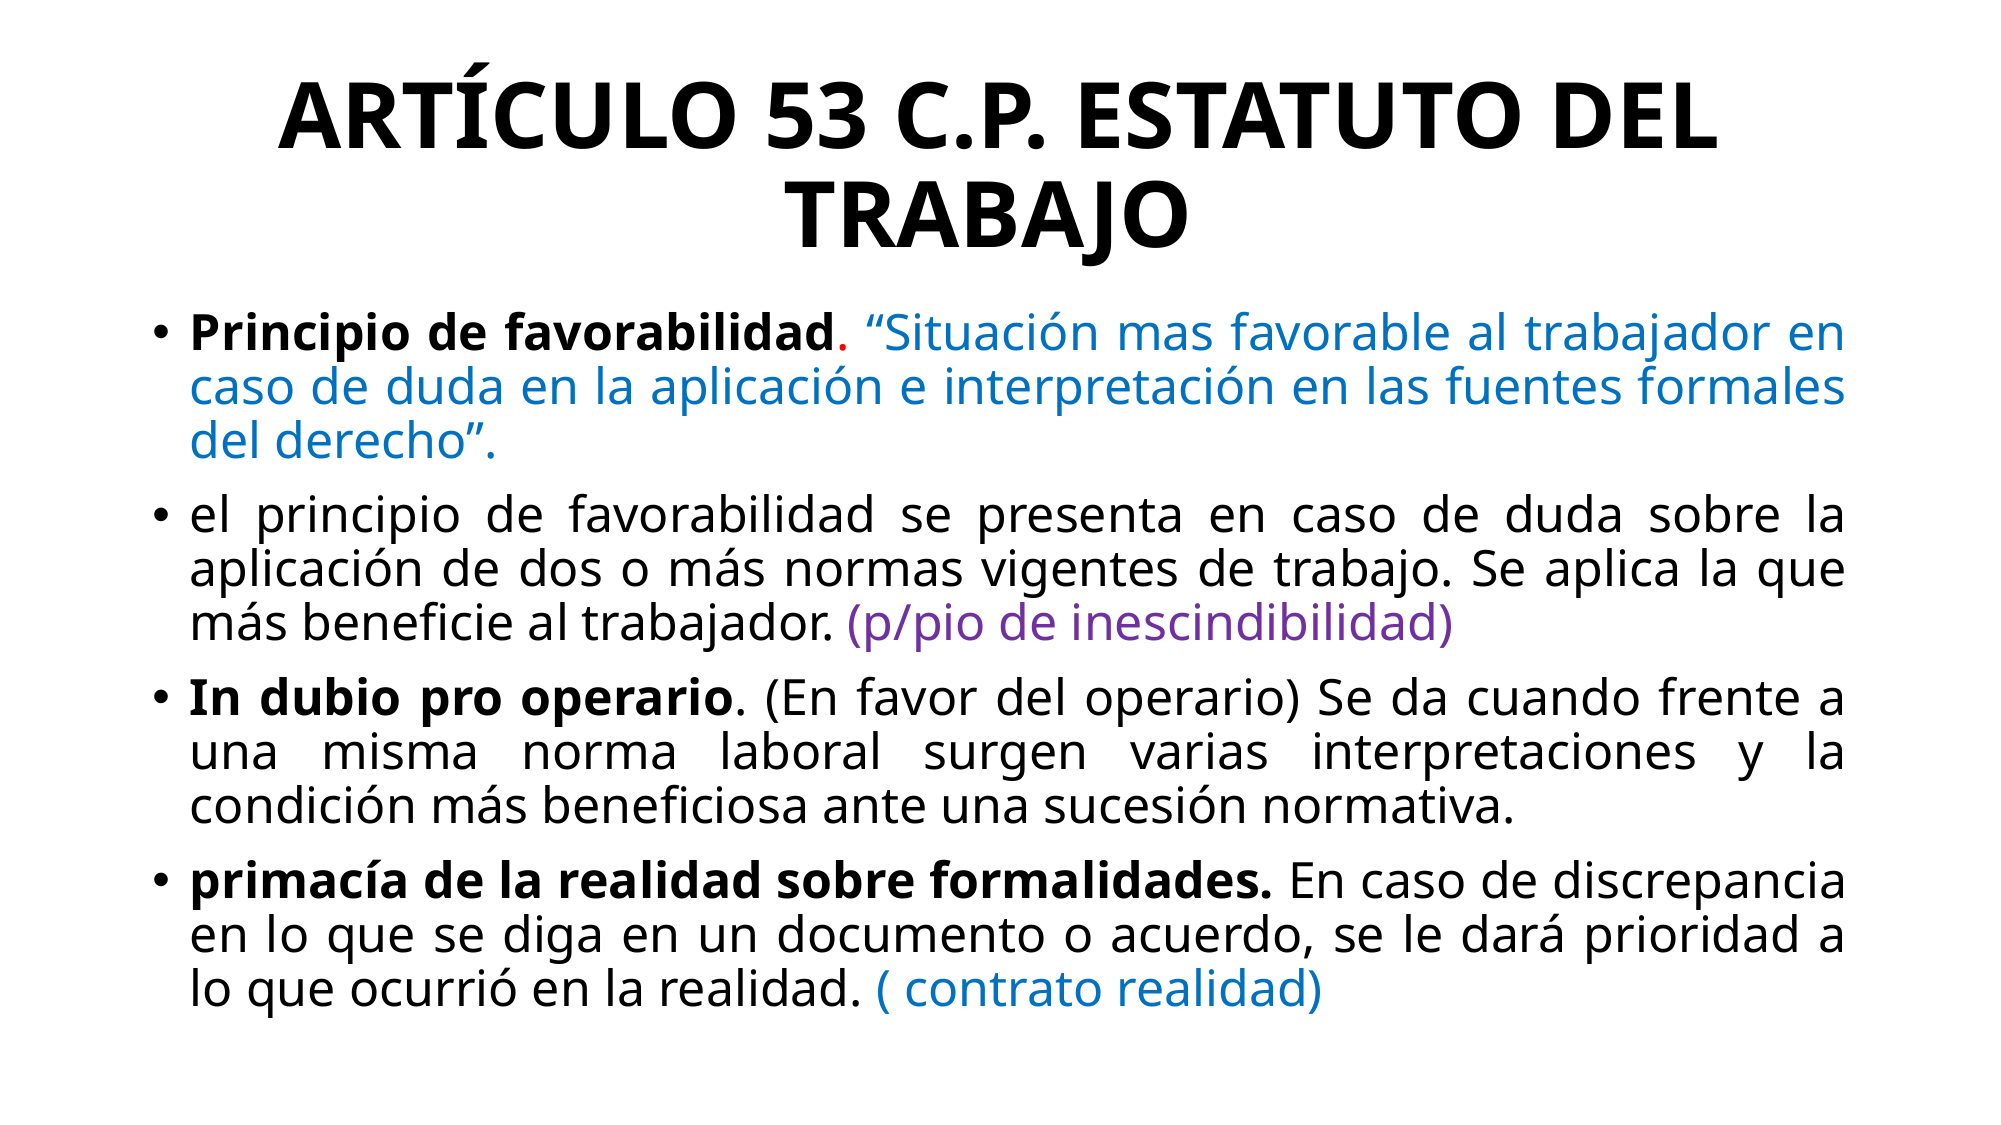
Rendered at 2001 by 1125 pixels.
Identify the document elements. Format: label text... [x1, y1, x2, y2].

title ARTÍCULO 53 C.P. ESTATUTO DEL TRABAJO [137, 59, 1863, 278]
list Principio de favorabilidad. “Situación mas favorable al trabajador en caso de duda en la aplicación e interpretación en las fuentes formales del derecho”. el principio de favorabilidad se presenta en caso de duda sobre la aplicación de dos o más normas vigentes de trabajo. Se aplica la que más beneficie al trabajador. (p/pio de inescindibilidad) In dubio pro operario. (En favor del operario) Se da cuando frente a una misma norma laboral surgen varias interpretaciones y la condición más beneficiosa ante una sucesión normativa. primacía de la realidad sobre formalidades. En caso de discrepancia en lo que se diga en un documento o acuerdo, se le dará prioridad a lo que ocurrió en la realidad. ( contrato realidad) [137, 299, 1863, 1014]
